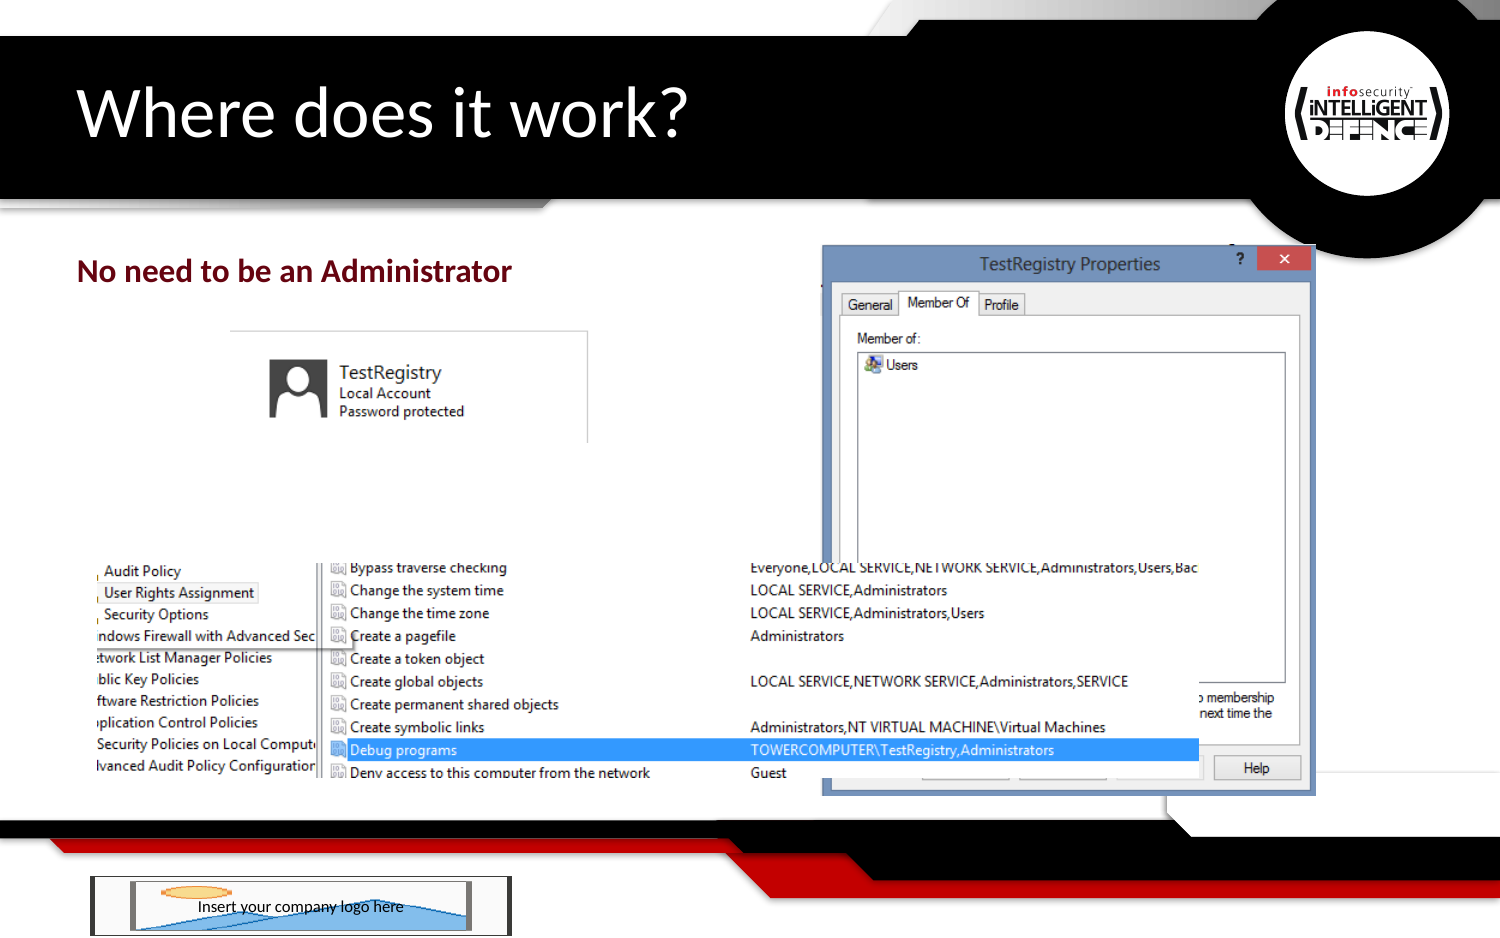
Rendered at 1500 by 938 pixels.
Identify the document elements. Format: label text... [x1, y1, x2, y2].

title Where does it work? [76, 38, 1199, 195]
picture [74, 873, 528, 938]
picture [229, 321, 605, 443]
list No need to be an Administrator [76, 244, 818, 798]
picture [97, 243, 1316, 796]
